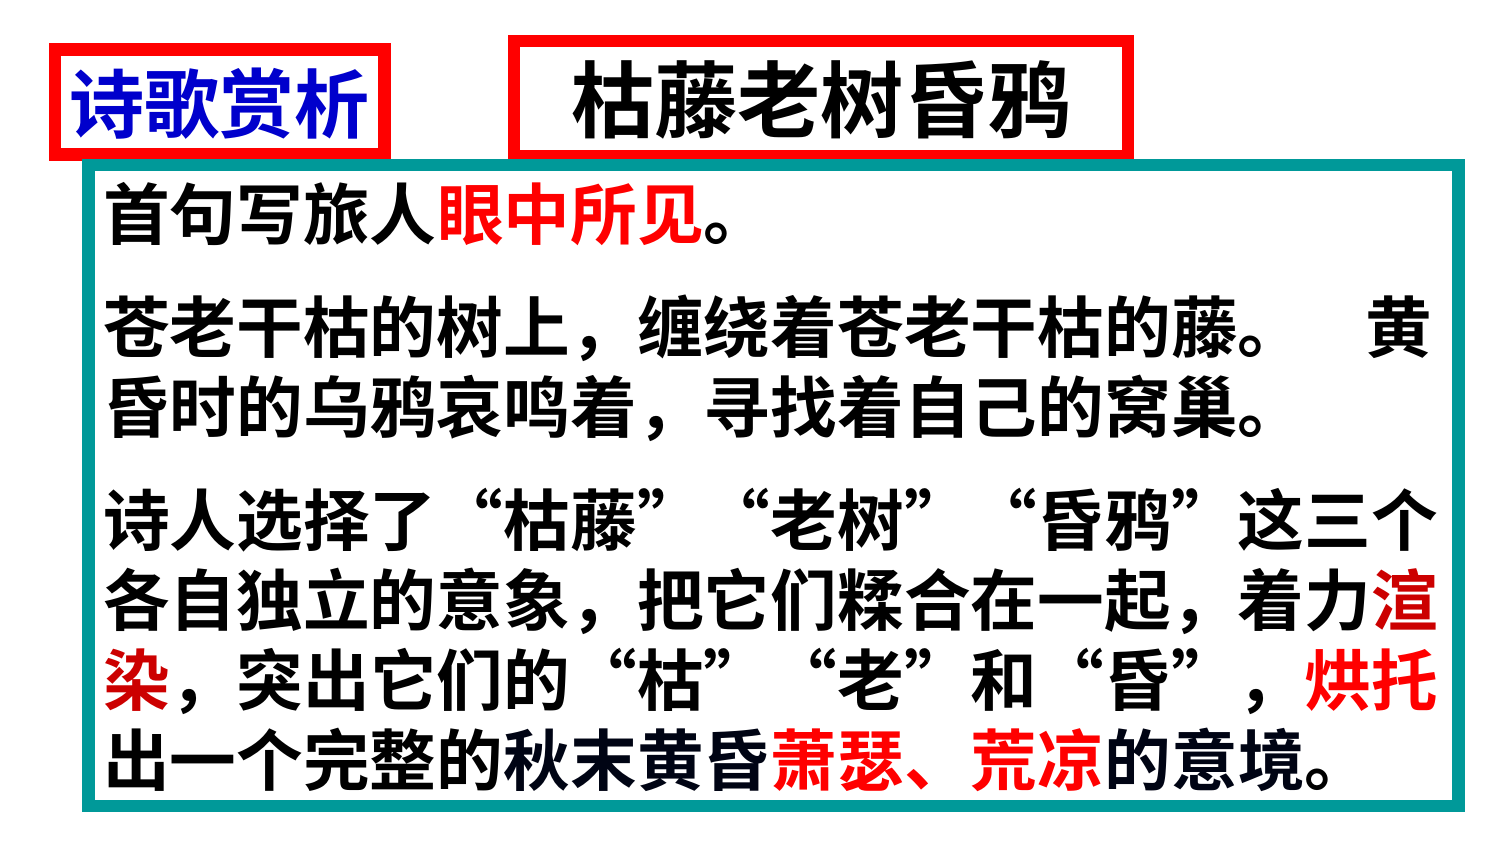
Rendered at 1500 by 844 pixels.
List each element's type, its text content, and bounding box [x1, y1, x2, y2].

text_box 枯藤老树昏鸦 [513, 41, 1129, 156]
text_box 诗歌赏析 [54, 49, 385, 155]
text_box 首句写旅人眼中所见。 苍老干枯的树上，缠绕着苍老干枯的藤。 黄昏时的乌鸦哀鸣着，寻找着自己的窝巢。 诗人选择了“枯藤”“老树”“昏鸦”这三个各自独立的意象，把它们糅合在一起，着力渲染，突出它们的“枯”“老”和“昏”，烘托出一个完整的秋末黄昏萧瑟、荒凉的意境。 [88, 165, 1459, 807]
